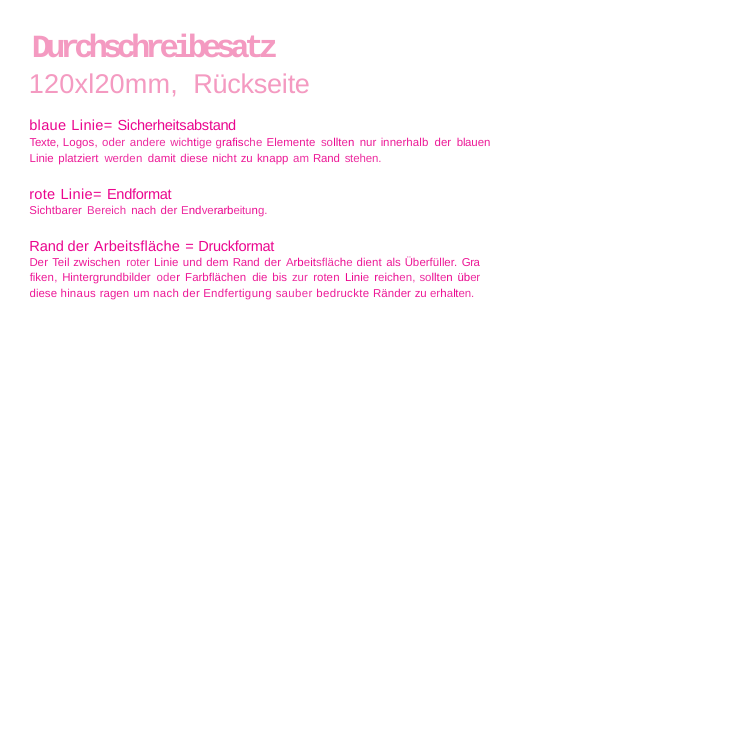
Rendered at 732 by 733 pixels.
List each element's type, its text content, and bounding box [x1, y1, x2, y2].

title Durchschreibesatz [29, 22, 279, 64]
text_box 120xl20mm, Rückseite blaue Linie= Sicherheitsabstand Texte, Logos, oder andere wichtige grafische Elemente sollten nur innerhalb der blauen Linie platziert werden damit diese nicht zu knapp am Rand stehen. rote Linie= Endformat Sichtbarer Bereich nach der Endverarbeitung. Rand der Arbeitsfläche = Druckformat Der Teil zwischen roter Linie und dem Rand der Arbeitsfläche dient als Überfüller. Gra­ fiken, Hintergrundbilder oder Farbflächen die bis zur roten Linie reichen, sollten über diese hinaus ragen um nach der Endfertigung sauber bedruckte Ränder zu erhalten. [26, 64, 497, 300]
